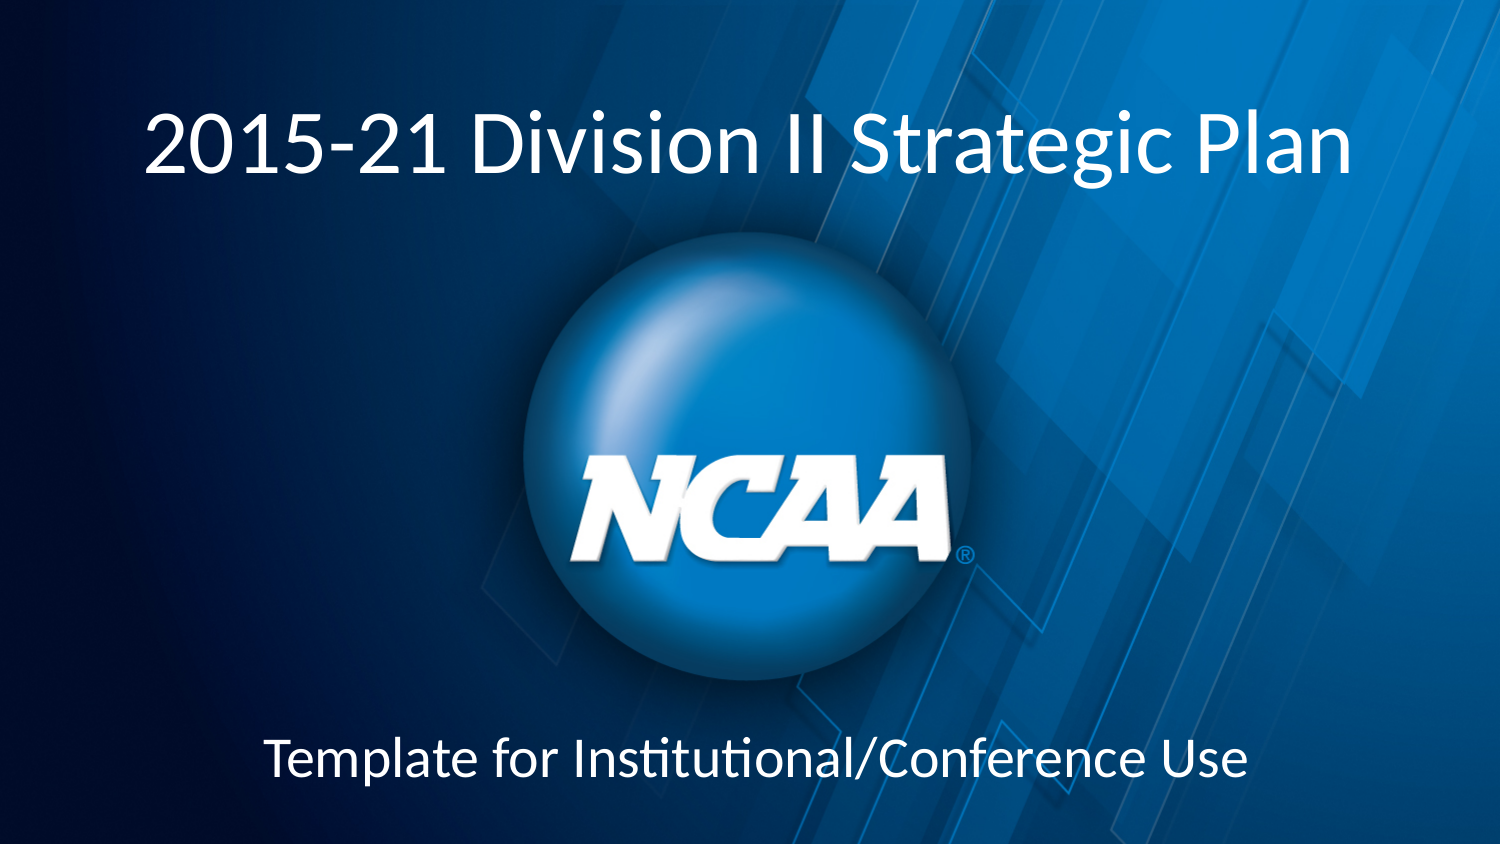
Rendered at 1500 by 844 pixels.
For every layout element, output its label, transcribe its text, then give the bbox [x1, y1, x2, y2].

picture [0, 0, 1500, 844]
title 2015-21 Division II Strategic Plan [112, 46, 1388, 228]
subtitle Template for Institutional/Conference Use [200, 712, 1313, 844]
